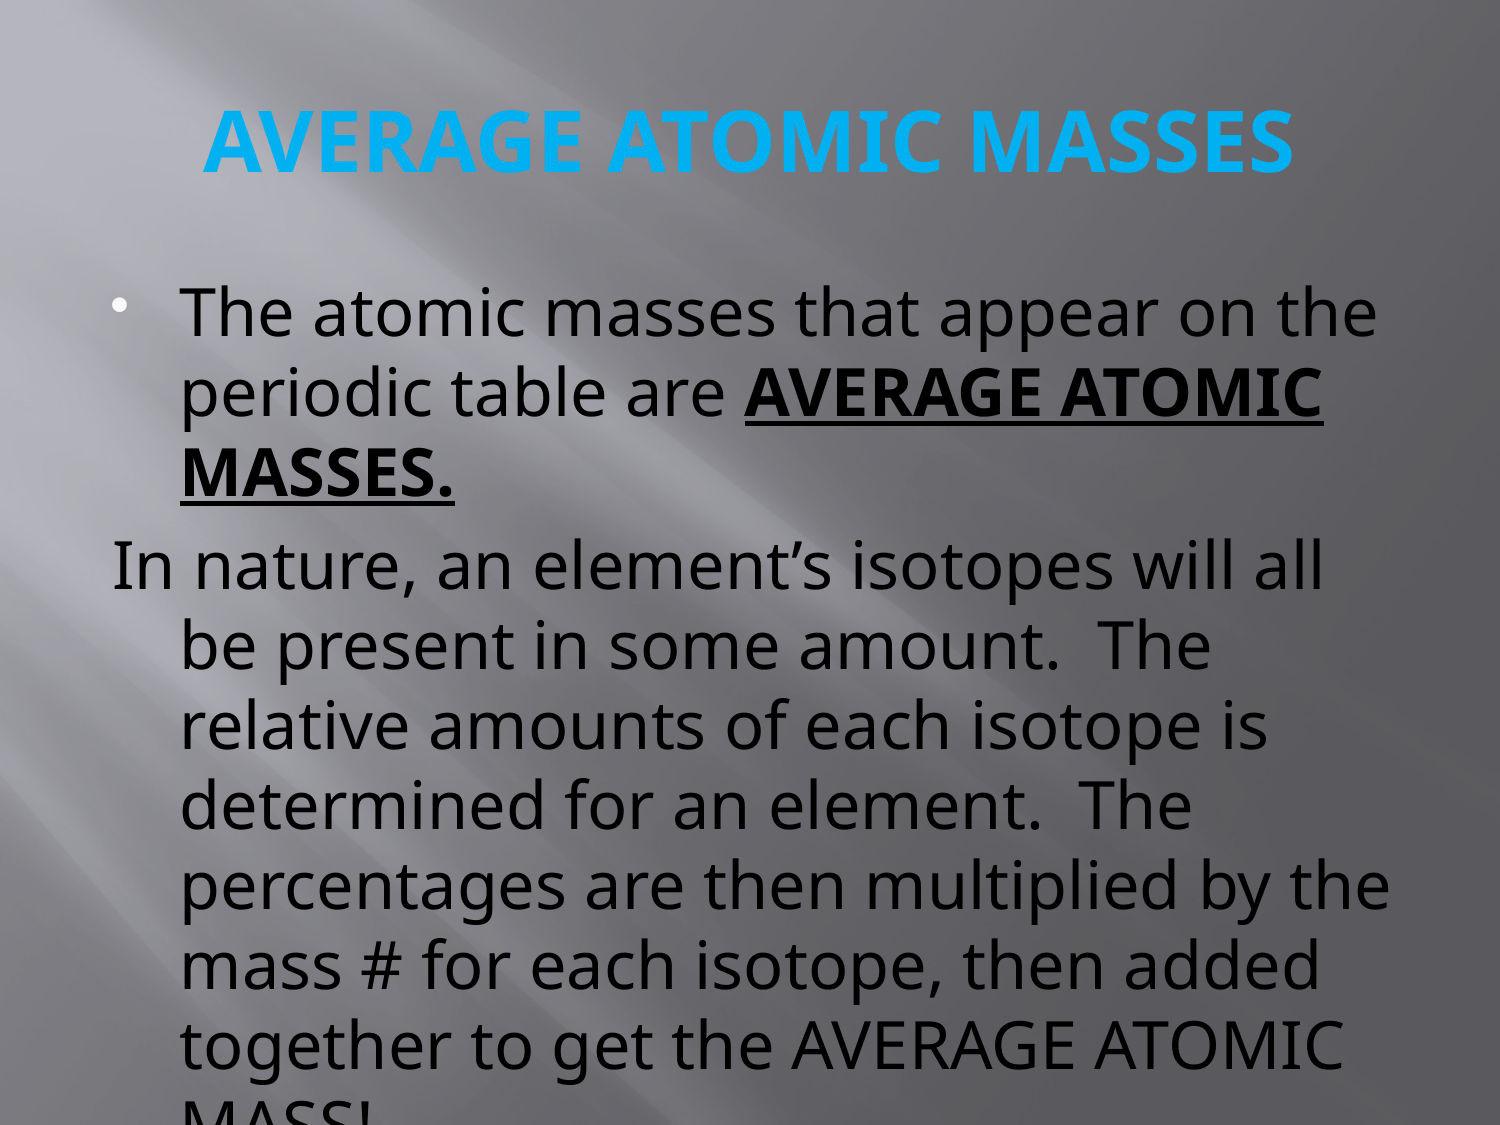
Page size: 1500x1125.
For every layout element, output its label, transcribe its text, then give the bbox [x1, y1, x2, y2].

list The atomic masses that appear on the periodic table are AVERAGE ATOMIC MASSES. In nature, an element’s isotopes will all be present in some amount. The relative amounts of each isotope is determined for an element. The percentages are then multiplied by the mass # for each isotope, then added together to get the AVERAGE ATOMIC MASS! [75, 262, 1425, 1035]
title AVERAGE ATOMIC MASSES [75, 45, 1425, 233]
